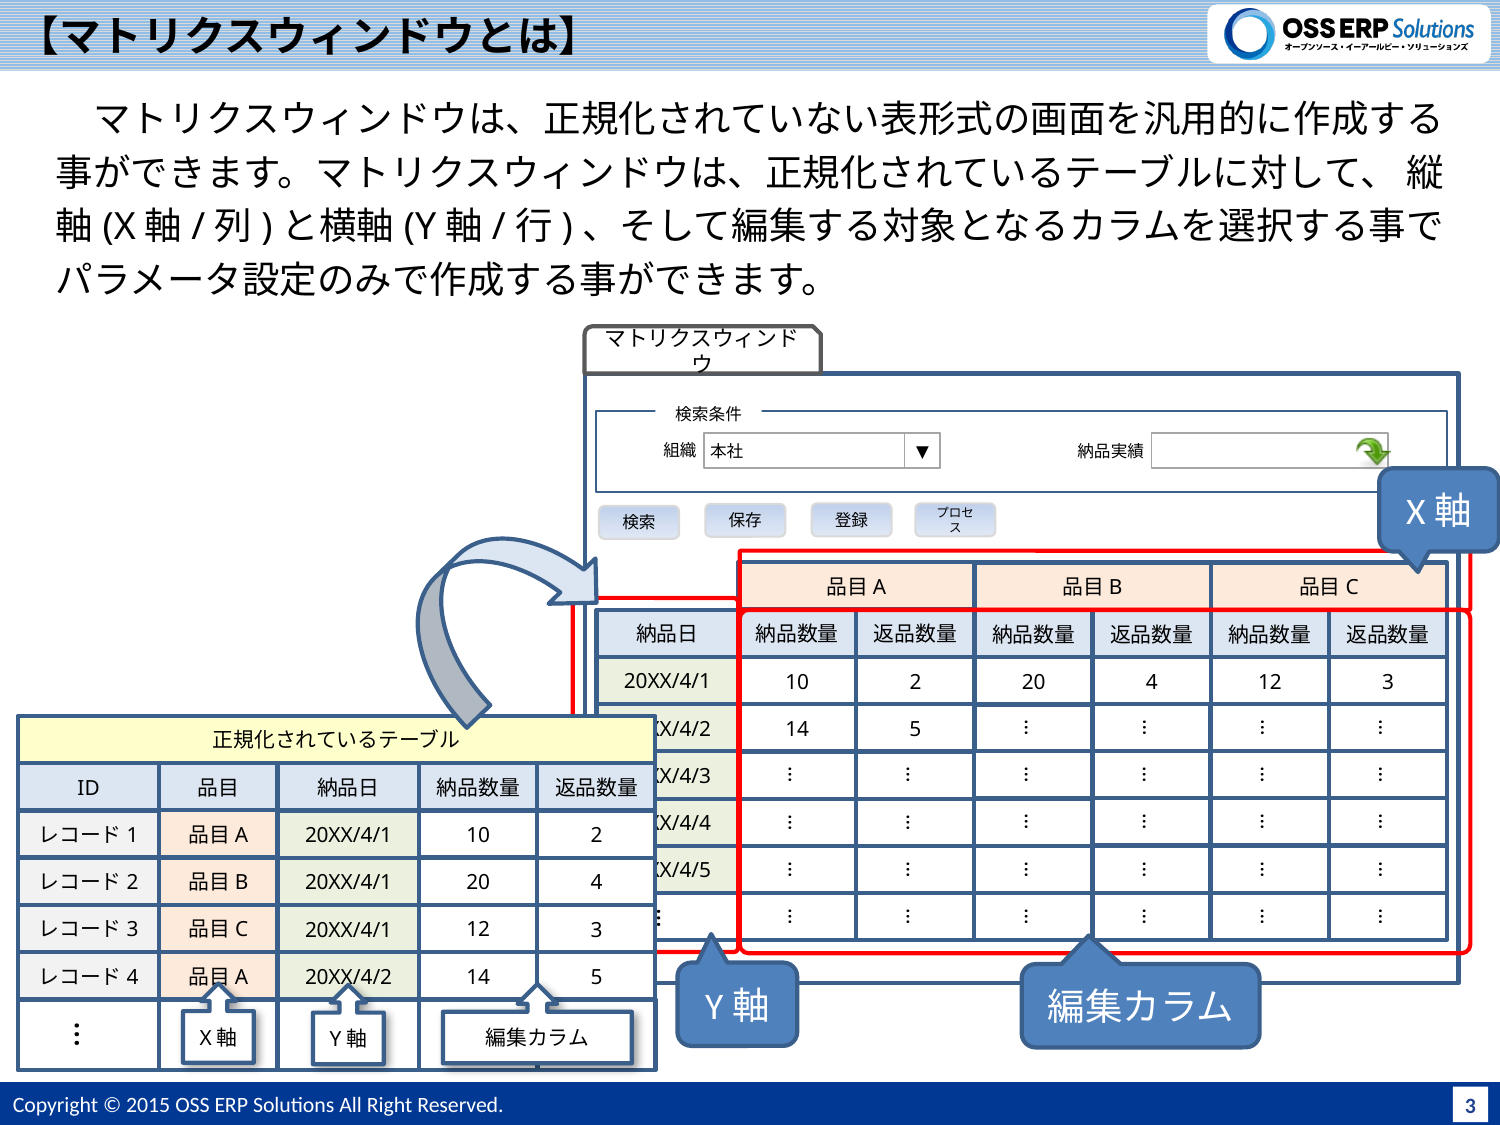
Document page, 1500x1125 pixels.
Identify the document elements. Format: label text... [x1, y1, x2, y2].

text_box [737, 607, 1473, 956]
text_box [583, 371, 1461, 466]
text_box マトリクスウィンドウ [582, 324, 823, 376]
text_box 本社 [705, 431, 903, 470]
text_box 20XX/4/1 [275, 903, 417, 950]
text_box 20XX/4/2 [275, 950, 417, 997]
text_box 20XX/4/1 [275, 813, 417, 856]
text_box Y軸 [310, 982, 386, 1067]
text_box 12 [417, 903, 535, 950]
text_box … [562, 997, 658, 1072]
text_box 品目A [157, 950, 275, 997]
text_box マトリクスウィンドウは、正規化されていない表形式の画面を汎用的に作成する事ができます。マトリクスウィンドウは、正規化されているテーブルに対して、 縦軸(X軸/列)と横軸(Y軸/行)、そして編集する対象となるカラムを選択する事でパラメータ設定のみで作成する事ができます。 [39, 76, 1461, 293]
text_box [1152, 431, 1390, 470]
text_box … [417, 997, 520, 1072]
text_box 正規化されているテーブル [16, 714, 657, 765]
text_box 品目C [157, 903, 275, 950]
text_box 保存 [703, 501, 788, 539]
text_box プロセス [913, 501, 998, 539]
text_box [415, 536, 599, 730]
text_box 編集カラム [1019, 933, 1262, 1050]
text_box レコード2 [16, 855, 157, 903]
text_box 5 [535, 950, 657, 997]
text_box … [275, 997, 332, 1072]
text_box レコード1 [16, 812, 157, 855]
text_box [1116, 956, 1461, 985]
text_box 品目A [157, 812, 275, 855]
text_box [657, 955, 698, 985]
text_box … [372, 997, 417, 1072]
text_box 検索 [596, 503, 682, 541]
text_box ▼ [903, 431, 942, 470]
text_box 検索条件 [653, 395, 764, 431]
text_box 2 [535, 808, 657, 856]
text_box 品目 [157, 765, 275, 812]
text_box … [157, 997, 200, 1072]
text_box 返品数量 [535, 765, 657, 808]
text_box 10 [417, 812, 535, 855]
text_box [594, 409, 1449, 494]
text_box 納品数量 [417, 765, 535, 812]
text_box 登録 [809, 501, 894, 539]
text_box [583, 470, 1380, 596]
text_box 品目B [157, 855, 275, 903]
text_box [727, 952, 1065, 985]
text_box 20XX/4/1 [275, 856, 417, 903]
text_box … [16, 997, 157, 1072]
text_box 納品日 [275, 765, 417, 813]
title 【マトリクスウィンドウとは】 [2, 0, 1353, 70]
text_box [737, 548, 1473, 612]
picture [1353, 8, 1474, 60]
picture [1356, 434, 1391, 470]
text_box 3 [535, 903, 657, 950]
text_box ID [16, 765, 157, 812]
text_box X軸 [1377, 466, 1500, 575]
text_box 納品実績 [971, 431, 1152, 470]
text_box 編集カラム [440, 981, 634, 1066]
text_box … [243, 997, 275, 1072]
text_box 4 [535, 856, 657, 903]
text_box 組織 [523, 430, 705, 470]
text_box 14 [417, 950, 535, 997]
text_box [570, 595, 740, 955]
text_box レコード4 [16, 950, 157, 997]
text_box 20 [417, 855, 535, 903]
text_box Y軸 [675, 931, 800, 1049]
text_box レコード3 [16, 903, 157, 950]
text_box X軸 [180, 981, 256, 1065]
